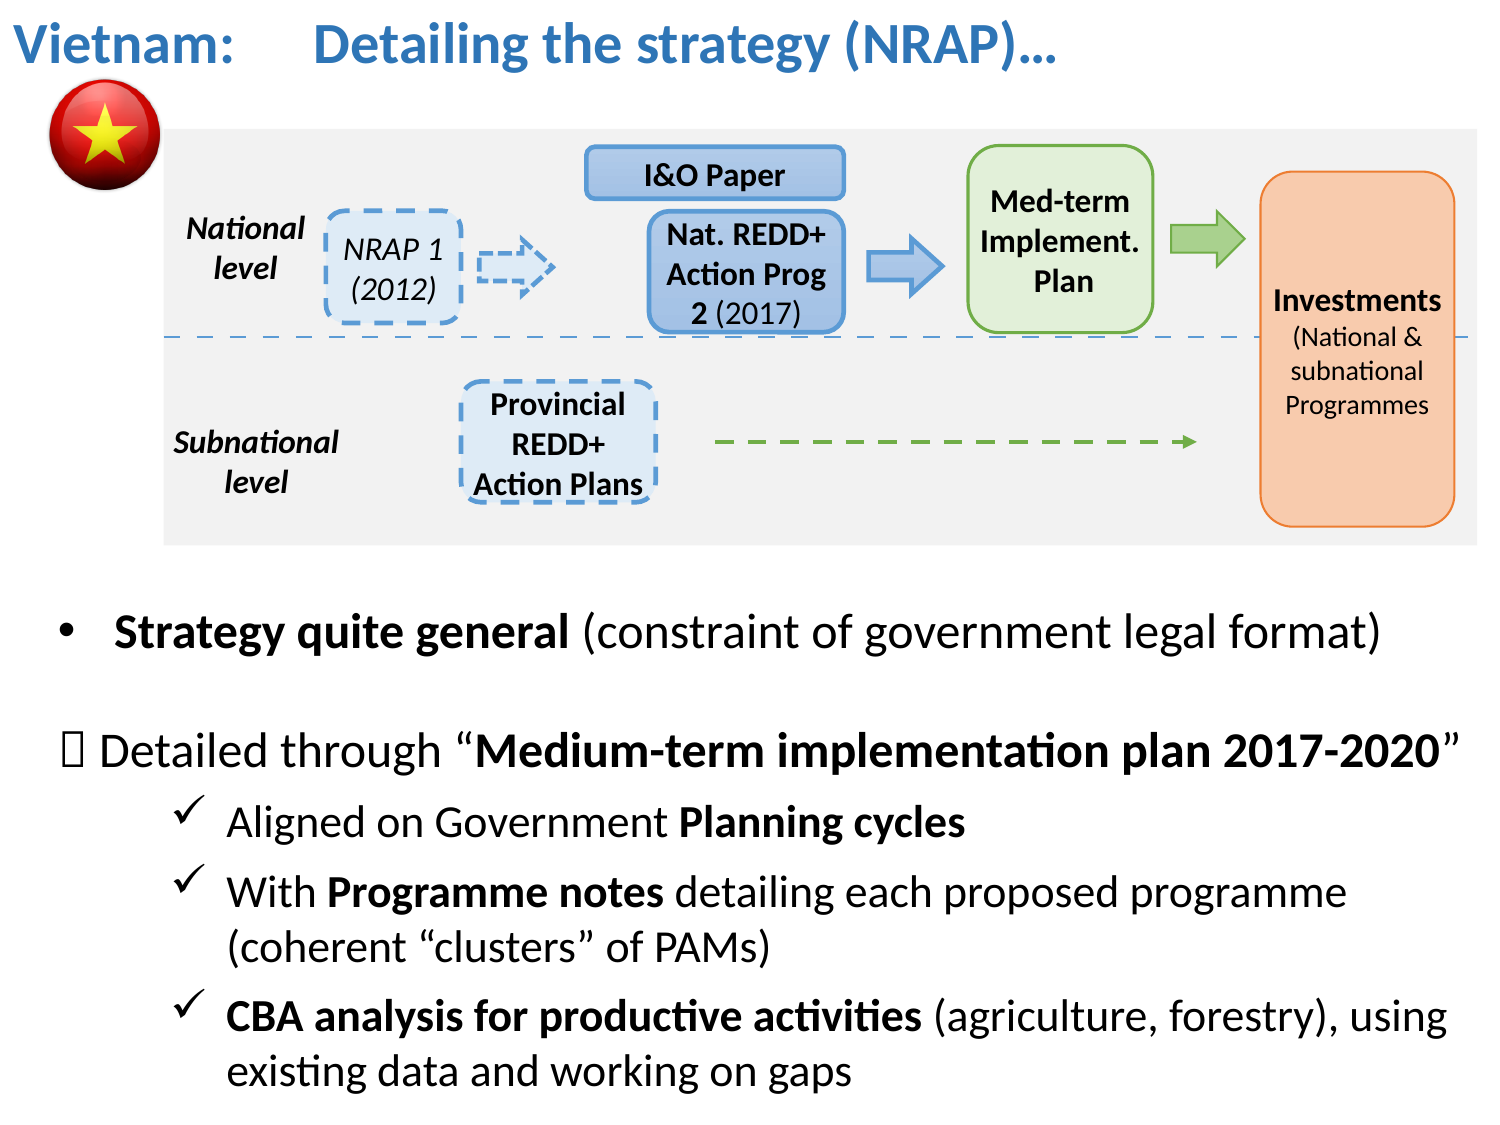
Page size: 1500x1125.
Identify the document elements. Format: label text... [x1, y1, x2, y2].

text_box Investments (National & subnational Programmes [1260, 171, 1455, 337]
text_box Investments (National & subnational Programmes [1260, 338, 1455, 527]
text_box Vietnam: Detailing the strategy (NRAP)… [0, 0, 1500, 83]
text_box [868, 238, 943, 294]
text_box Nat. REDD+ Action Prog 2 (2017) [649, 211, 844, 333]
text_box [479, 239, 553, 295]
text_box NRAP 1 (2012) [325, 210, 461, 324]
text_box [163, 128, 1478, 337]
text_box Med-term Implement. Plan [967, 145, 1153, 333]
text_box Provincial REDD+ Action Plans [460, 381, 656, 503]
text_box Subnational level [155, 412, 358, 508]
text_box Strategy quite general (constraint of government legal format)  Detailed through “Medium-term implementation plan 2017-2020” Aligned on Government Planning cycles With Programme notes detailing each proposed programme (coherent “clusters” of PAMs) CBA analysis for productive activities (agriculture, forestry), using existing data and working on gaps [42, 591, 1500, 1113]
picture [45, 75, 164, 194]
text_box National level [164, 198, 328, 294]
text_box [163, 338, 1478, 546]
text_box [1171, 211, 1245, 267]
text_box I&O Paper [586, 146, 844, 199]
